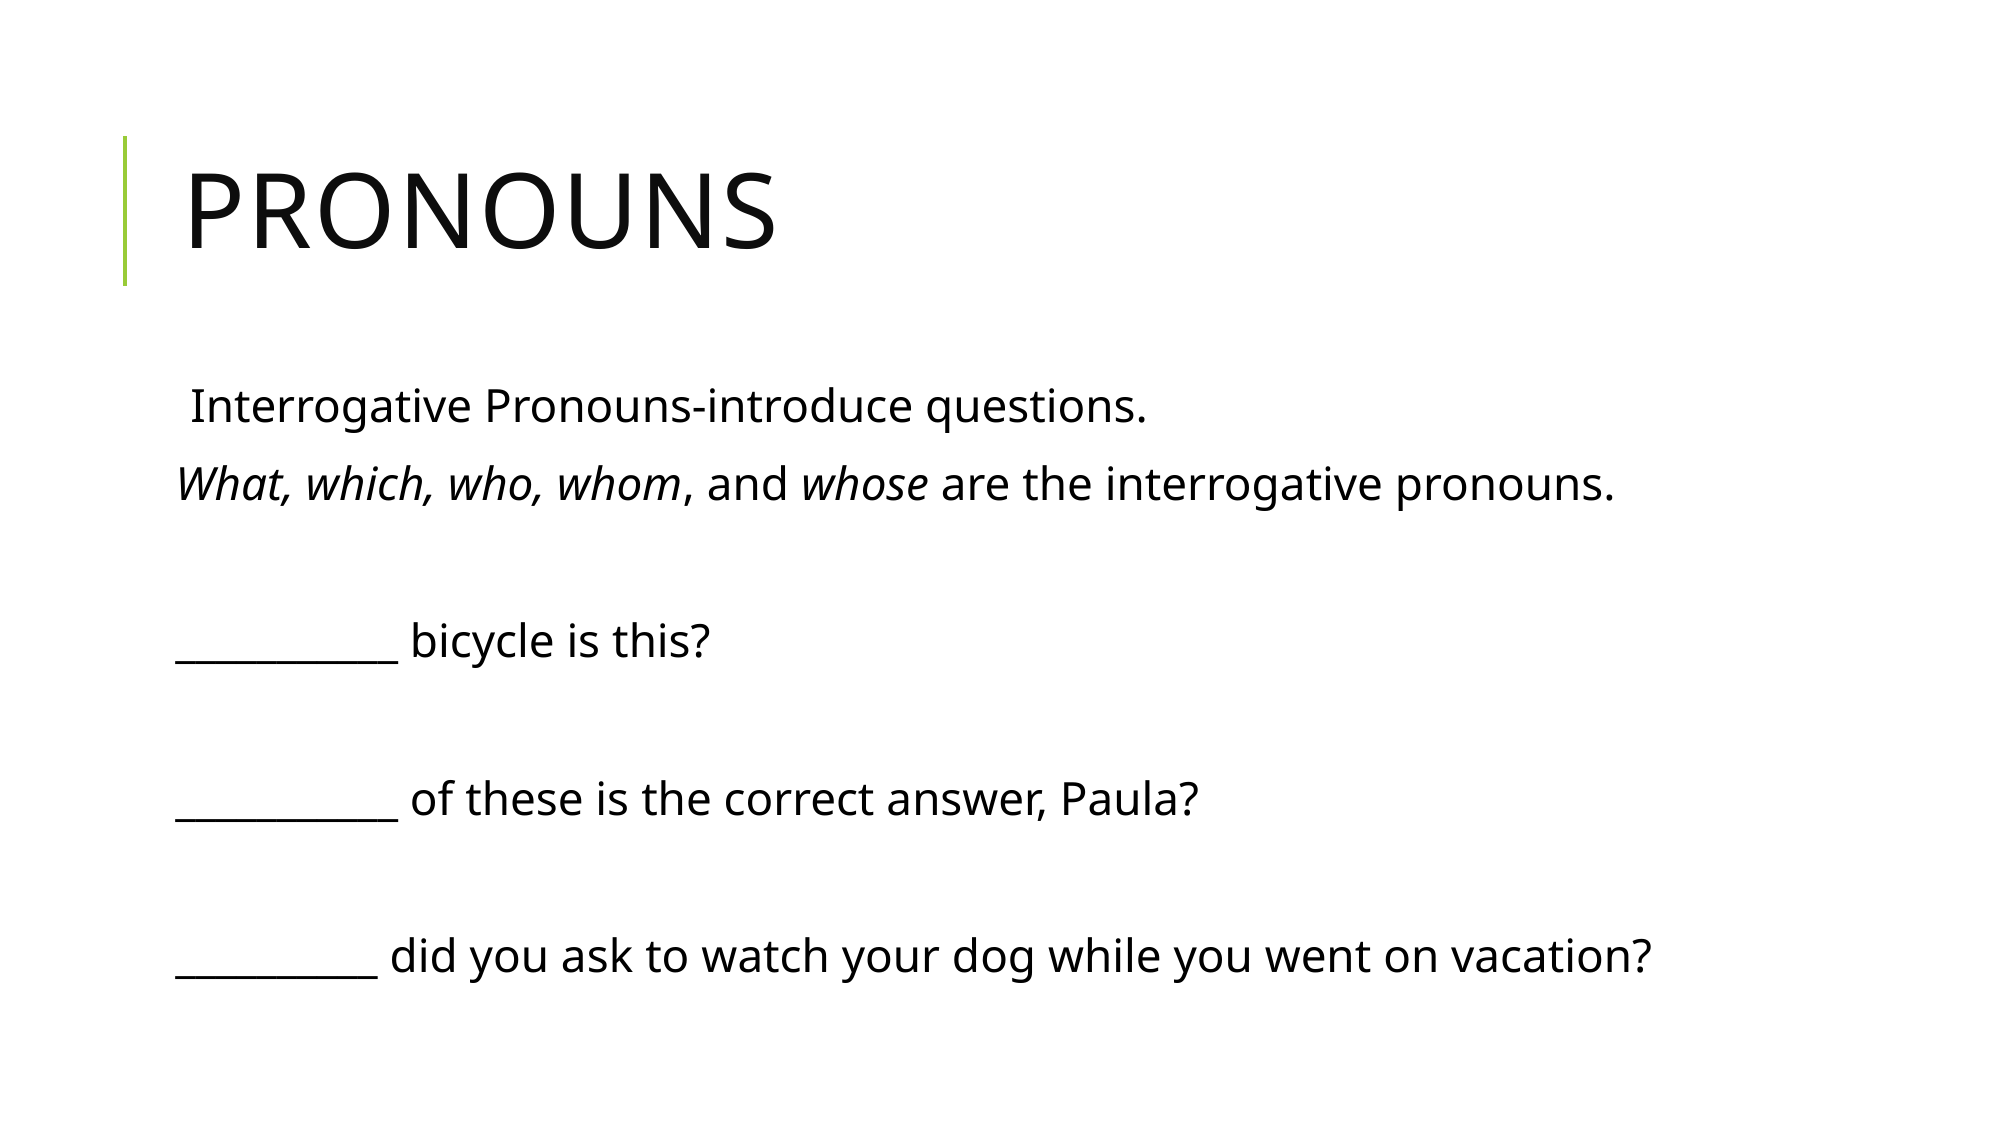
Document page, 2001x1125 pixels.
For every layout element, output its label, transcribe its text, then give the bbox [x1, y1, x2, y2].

list Interrogative Pronouns-introduce questions. What, which, who, whom, and whose are the interrogative pronouns. ___________ bicycle is this? ___________ of these is the correct answer, Paula? __________ did you ask to watch your dog while you went on vacation? [168, 375, 1763, 1035]
title Pronouns [168, 96, 1763, 342]
